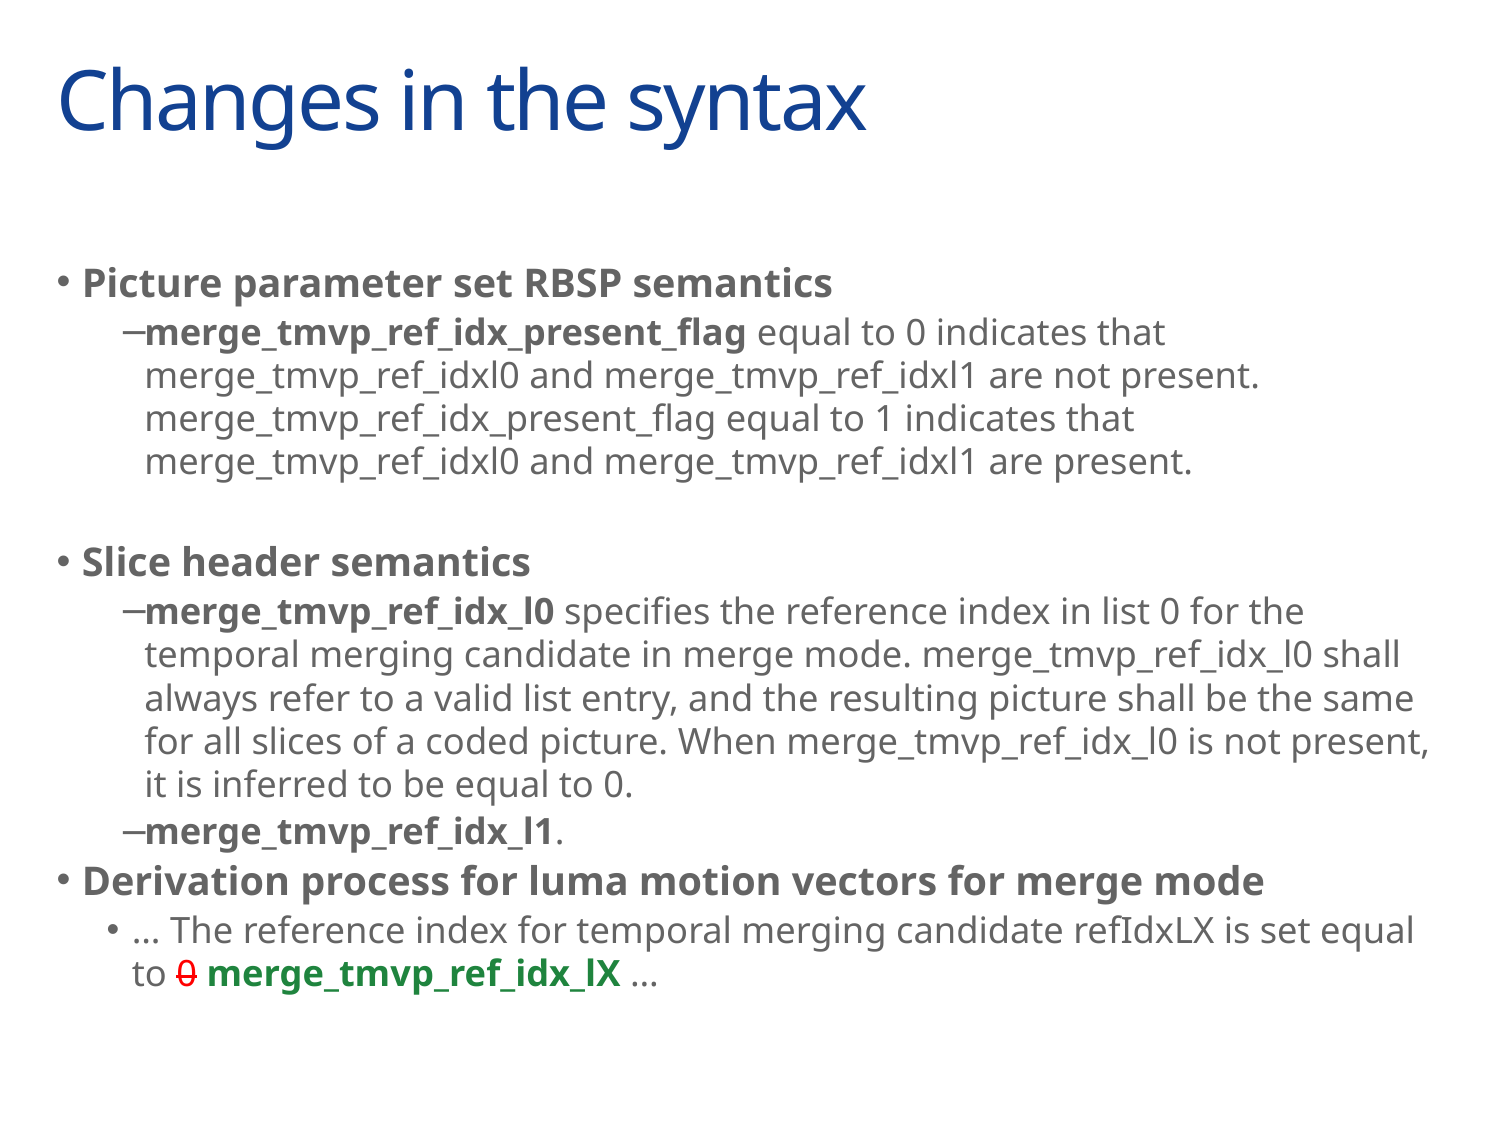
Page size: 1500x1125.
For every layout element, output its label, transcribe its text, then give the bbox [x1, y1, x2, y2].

list Picture parameter set RBSP semantics merge_tmvp_ref_idx_present_flag equal to 0 indicates that merge_tmvp_ref_idxl0 and merge_tmvp_ref_idxl1 are not present. merge_tmvp_ref_idx_present_flag equal to 1 indicates that merge_tmvp_ref_idxl0 and merge_tmvp_ref_idxl1 are present. Slice header semantics merge_tmvp_ref_idx_l0 specifies the reference index in list 0 for the temporal merging candidate in merge mode. merge_tmvp_ref_idx_l0 shall always refer to a valid list entry, and the resulting picture shall be the same for all slices of a coded picture. When merge_tmvp_ref_idx_l0 is not present, it is inferred to be equal to 0. merge_tmvp_ref_idx_l1. Derivation process for luma motion vectors for merge mode … The reference index for temporal merging candidate refIdxLX is set equal to 0 merge_tmvp_ref_idx_lX … [56, 257, 1436, 1000]
title Changes in the syntax [56, 47, 1433, 149]
